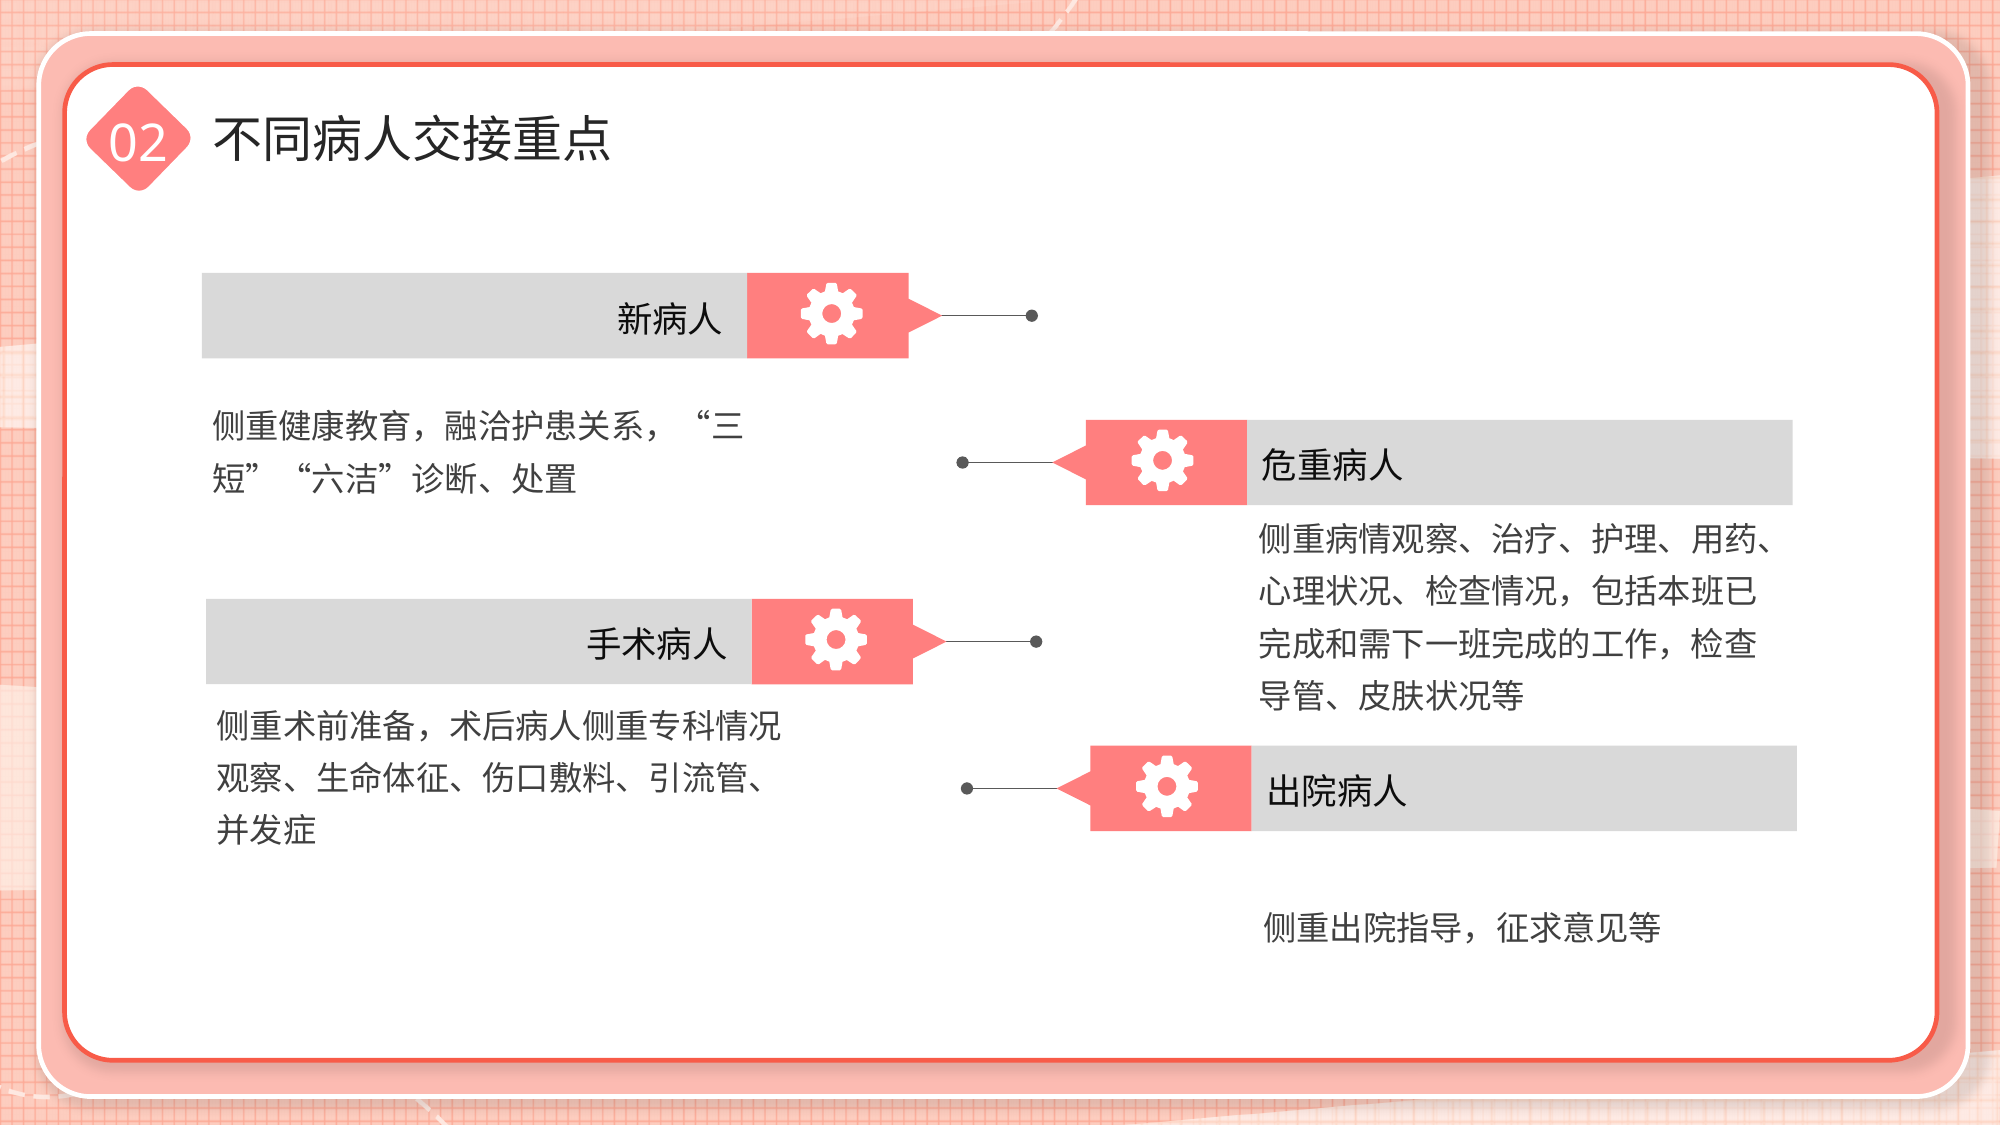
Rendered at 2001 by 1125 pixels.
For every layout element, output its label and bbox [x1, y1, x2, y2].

text_box [94, 96, 622, 181]
text_box [966, 745, 1798, 1001]
text_box [201, 598, 1037, 851]
text_box [962, 419, 1793, 730]
picture [0, 0, 2000, 1125]
text_box [197, 272, 1032, 525]
